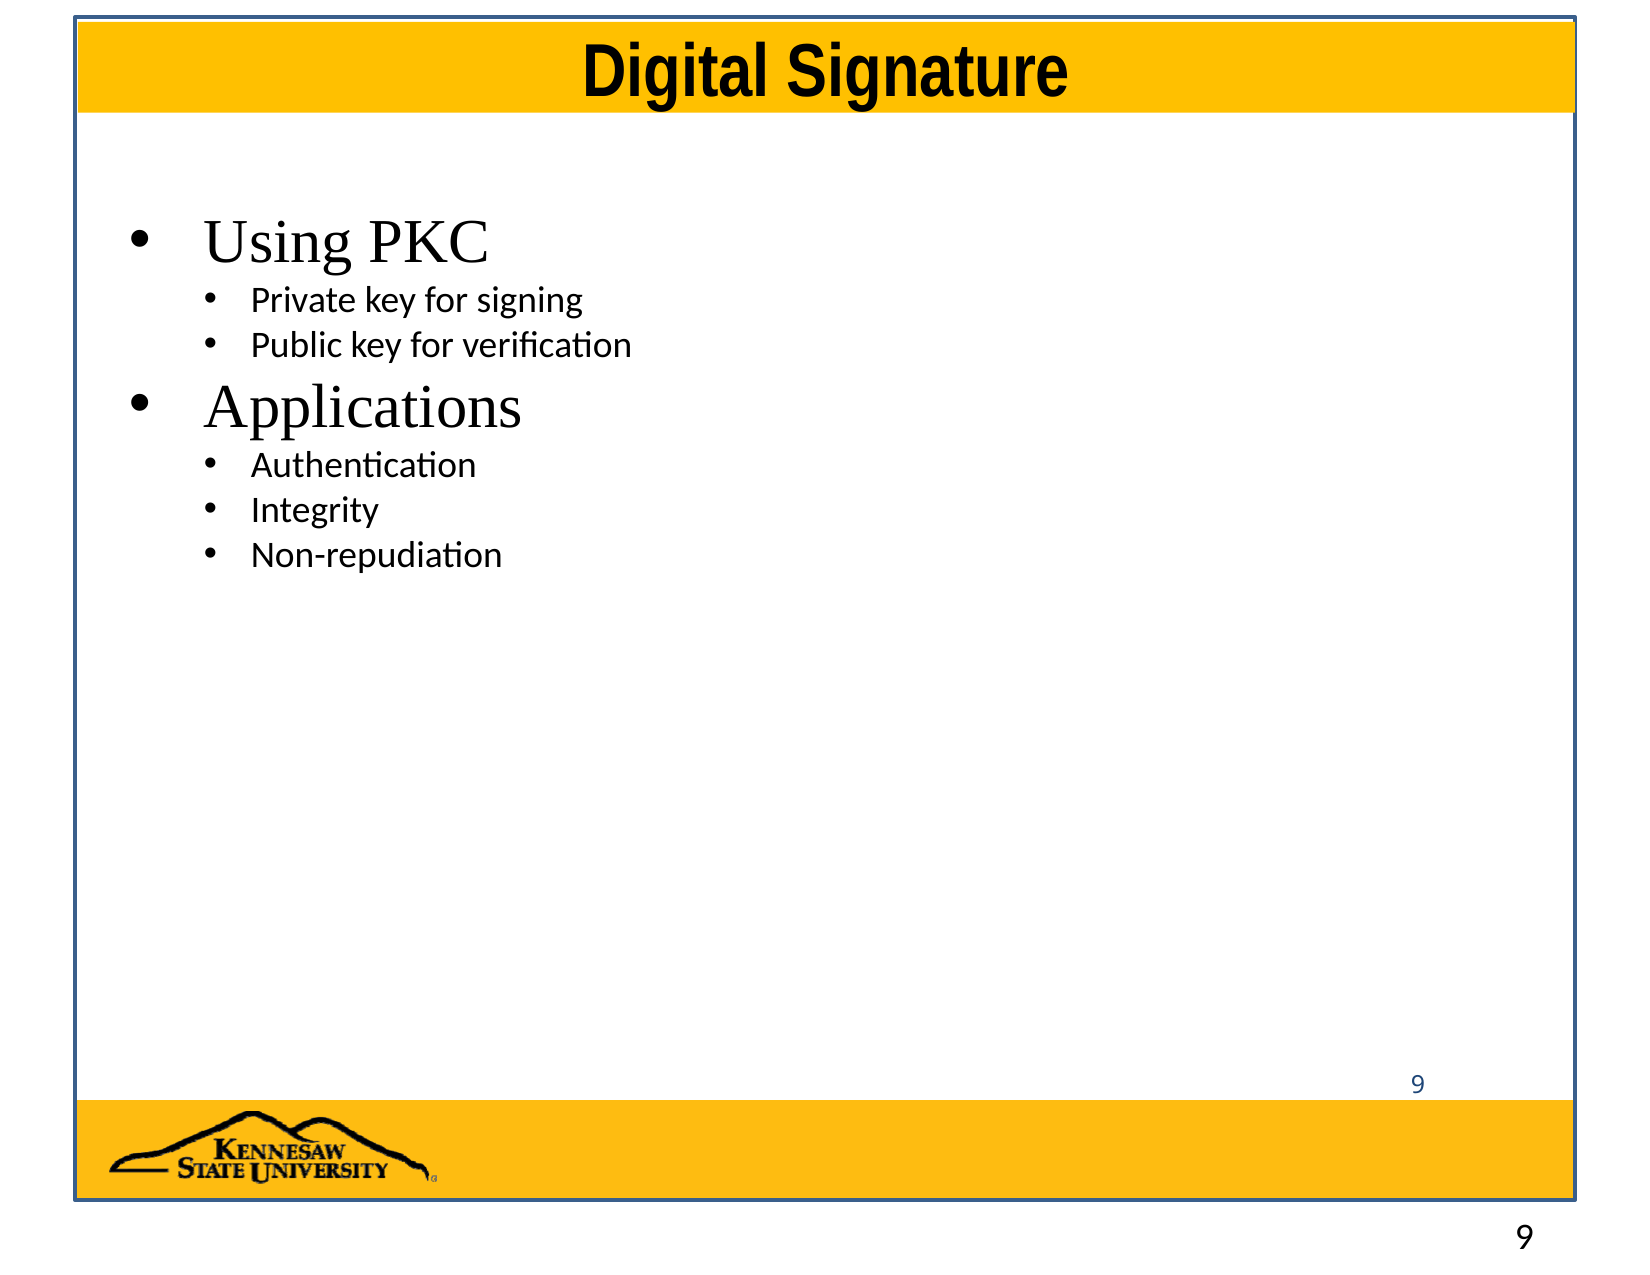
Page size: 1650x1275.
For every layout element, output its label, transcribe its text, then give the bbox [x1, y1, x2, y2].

slide_number 9 [1299, 1042, 1425, 1103]
title Digital Signature [77, 21, 1575, 113]
picture [108, 1111, 437, 1184]
list Using PKC Private key for signing Public key for verification Applications Authentication Integrity Non-repudiation [128, 200, 1500, 625]
